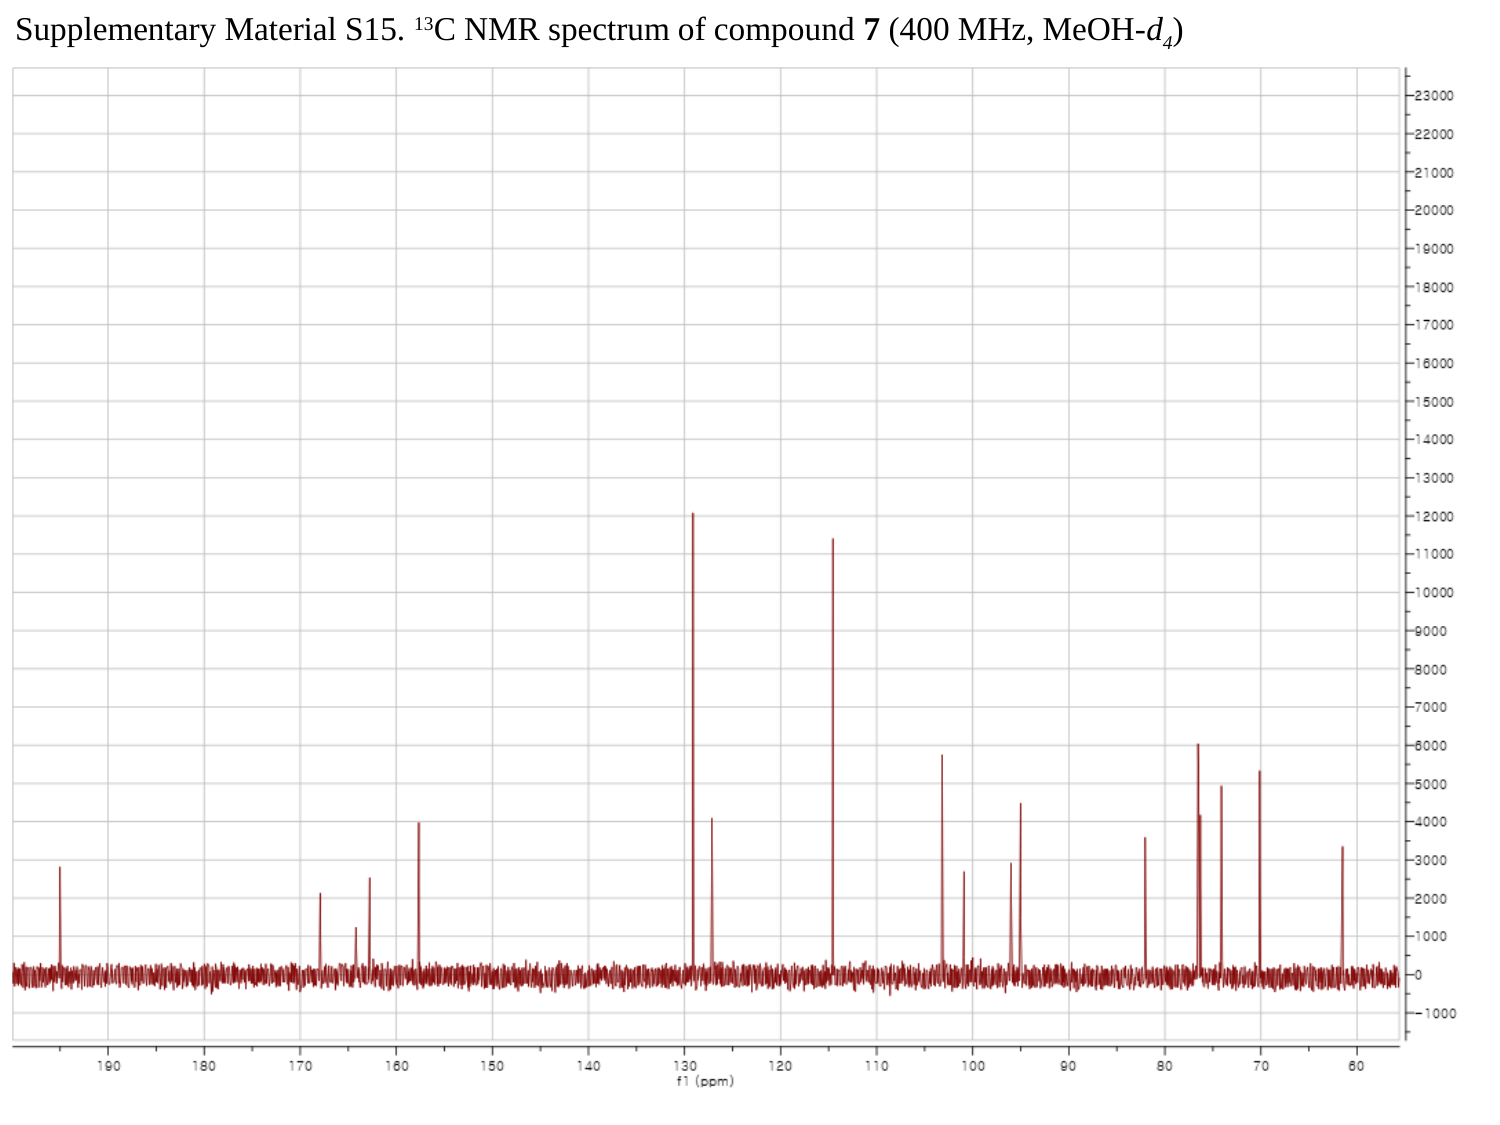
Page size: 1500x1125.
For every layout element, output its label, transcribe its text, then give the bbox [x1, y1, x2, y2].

text_box Supplementary Material S15. 13C NMR spectrum of compound 7 (400 MHz, MeOH-d4) [0, 0, 1500, 54]
picture [0, 55, 1500, 1104]
